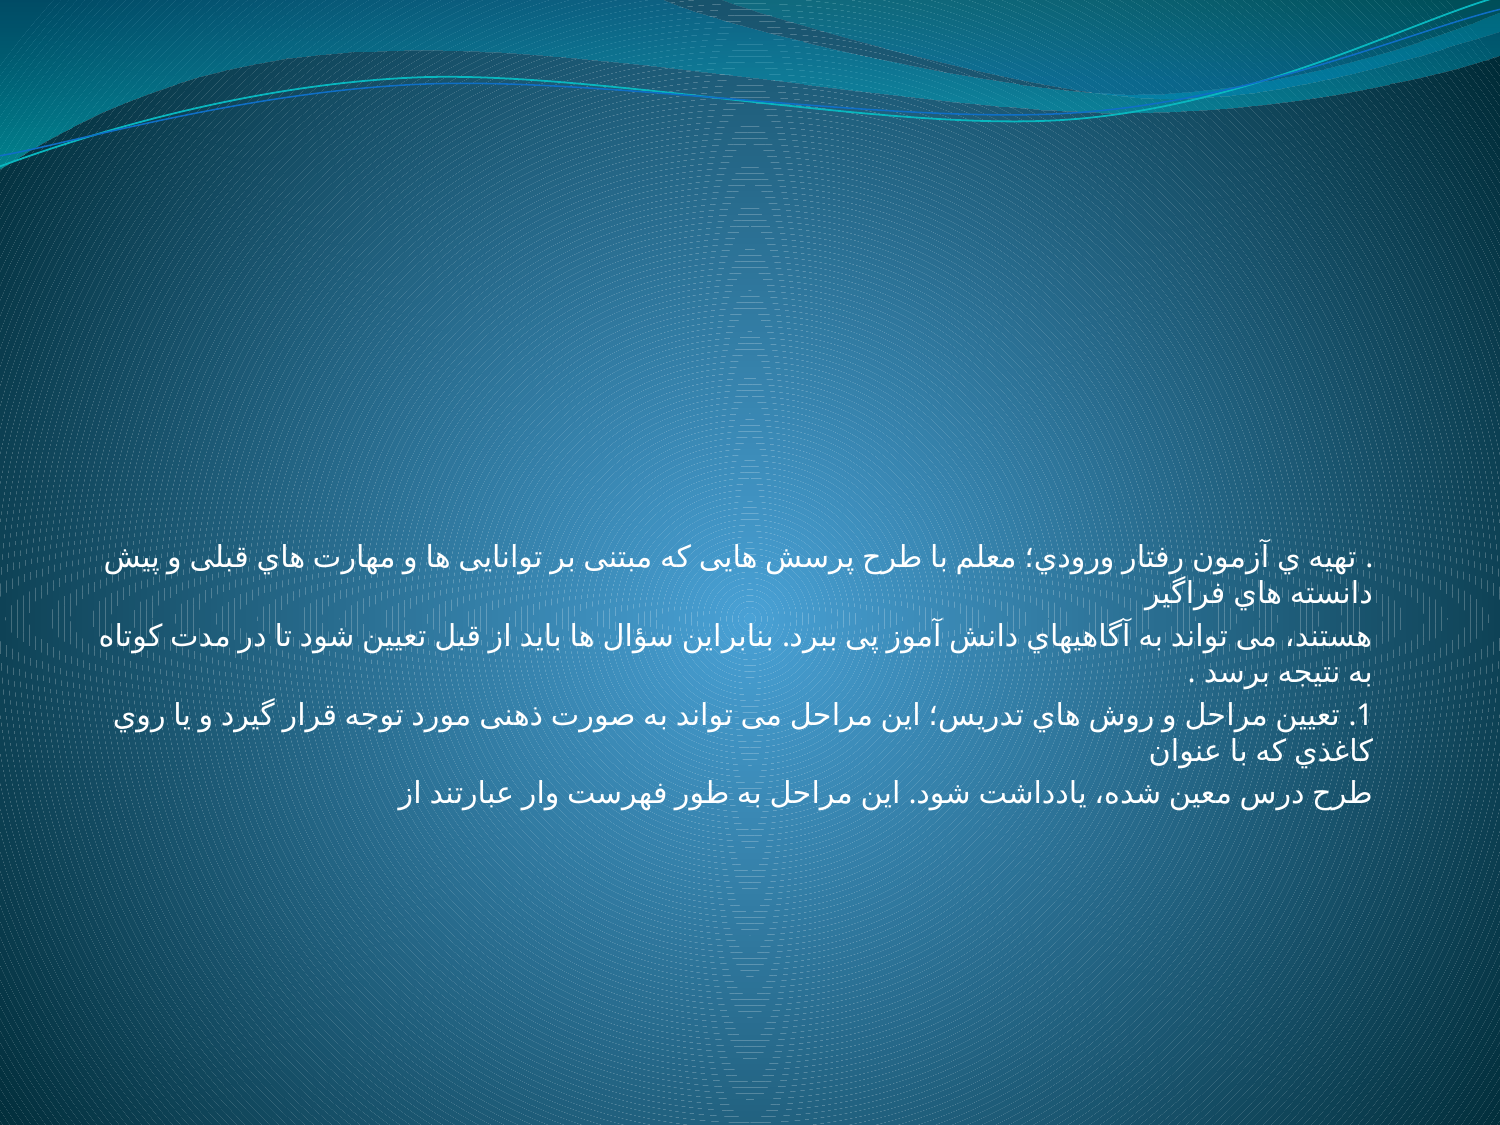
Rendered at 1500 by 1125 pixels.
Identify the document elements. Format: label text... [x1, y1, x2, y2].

subtitle . تهیه ي آزمون رفتار ورودي؛ معلم با طرح پرسش هایی که مبتنی بر توانایی ها و مهارت هاي قبلی و پیش دانسته هاي فراگیر هستند، می تواند به آگاهیهاي دانش آموز پی ببرد. بنابراین سؤال ها باید از قبل تعیین شود تا در مدت کوتاه به نتیجه برسد . 1. تعیین مراحل و روش هاي تدریس؛ این مراحل می تواند به صورت ذهنی مورد توجه قرار گیرد و یا روي کاغذي که با عنوان طرح درس معین شده، یادداشت شود. این مراحل به طور فهرست وار عبارتند از [87, 529, 1376, 818]
